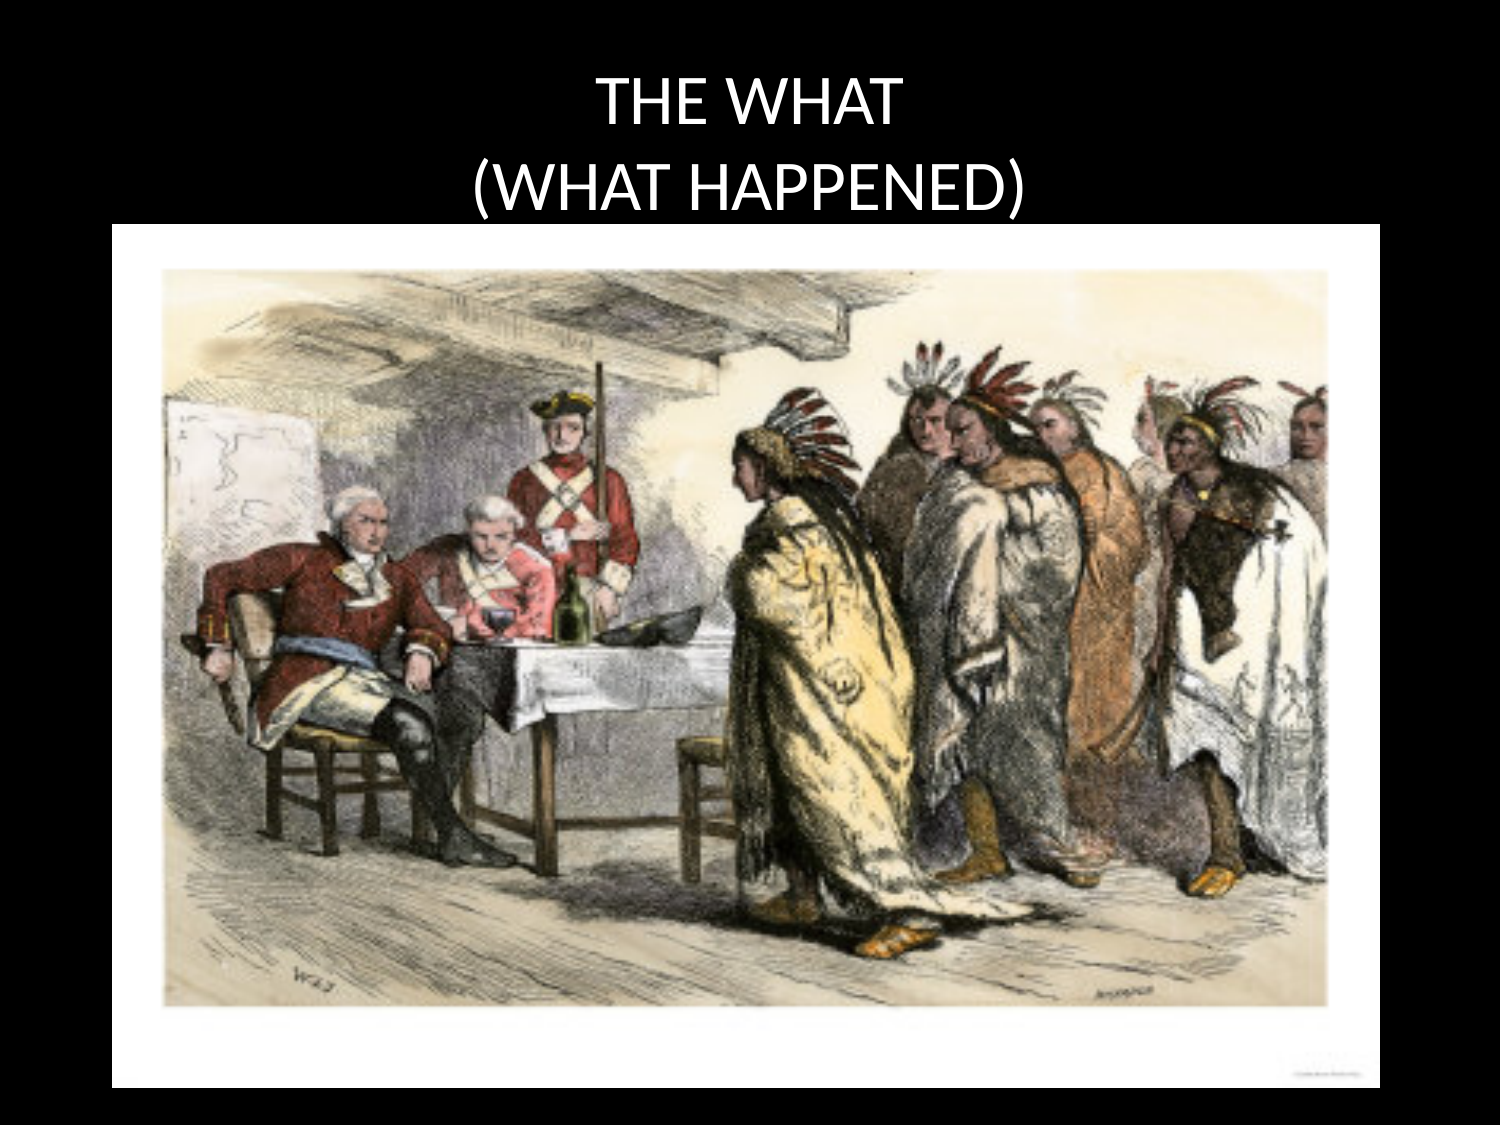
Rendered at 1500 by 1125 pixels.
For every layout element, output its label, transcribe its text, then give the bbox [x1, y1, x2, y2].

title THE WHAT (WHAT HAPPENED) [75, 45, 1425, 233]
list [112, 224, 1380, 1088]
